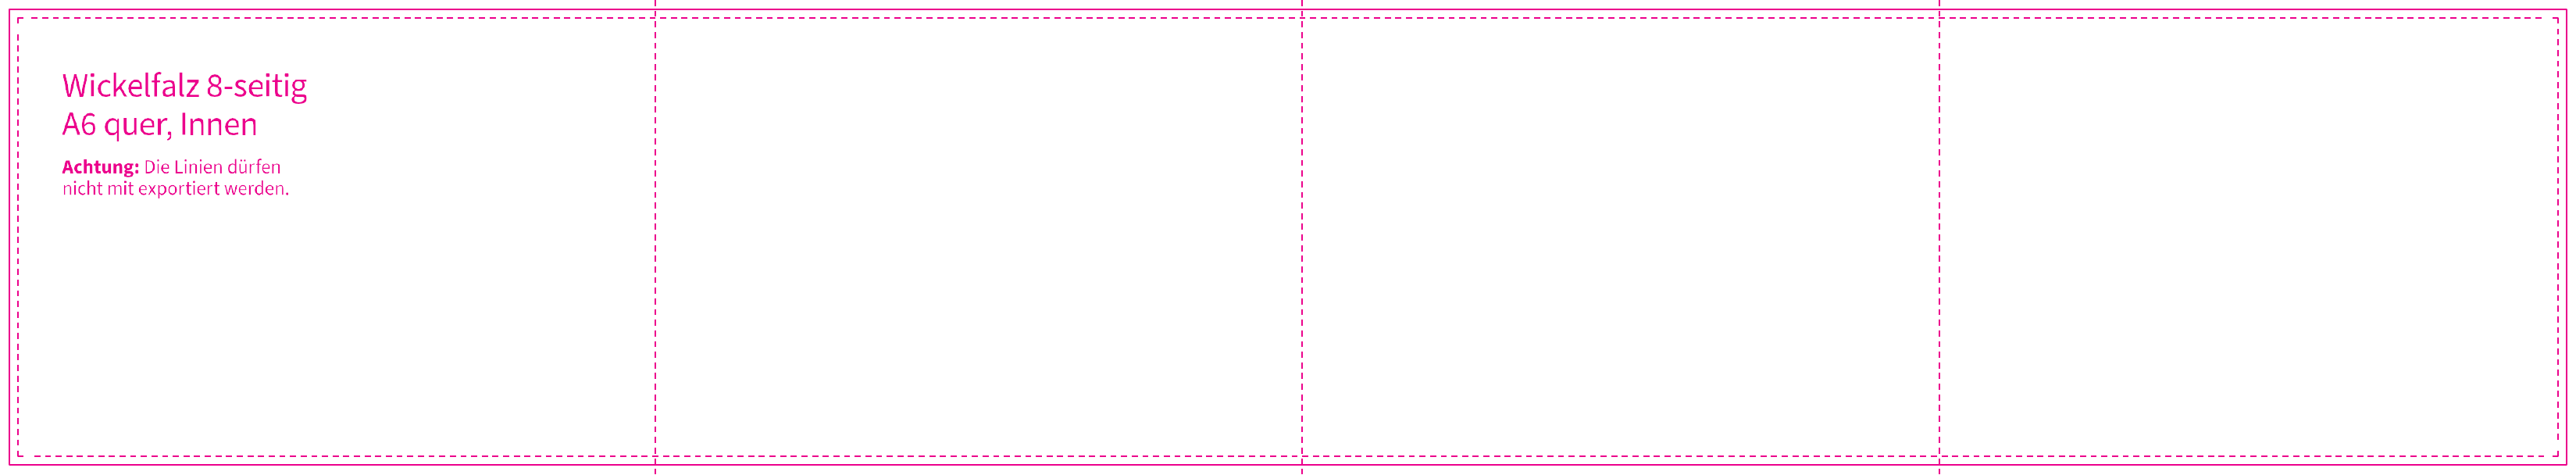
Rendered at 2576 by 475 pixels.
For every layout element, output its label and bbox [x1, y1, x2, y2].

text_box [182, 112, 186, 135]
text_box [2552, 450, 2558, 456]
text_box [18, 18, 24, 24]
text_box [190, 117, 256, 136]
text_box [62, 112, 95, 135]
text_box [18, 450, 24, 456]
text_box [104, 117, 172, 142]
text_box [62, 72, 199, 98]
text_box [62, 159, 288, 198]
text_box [2552, 18, 2558, 24]
text_box [207, 73, 307, 105]
